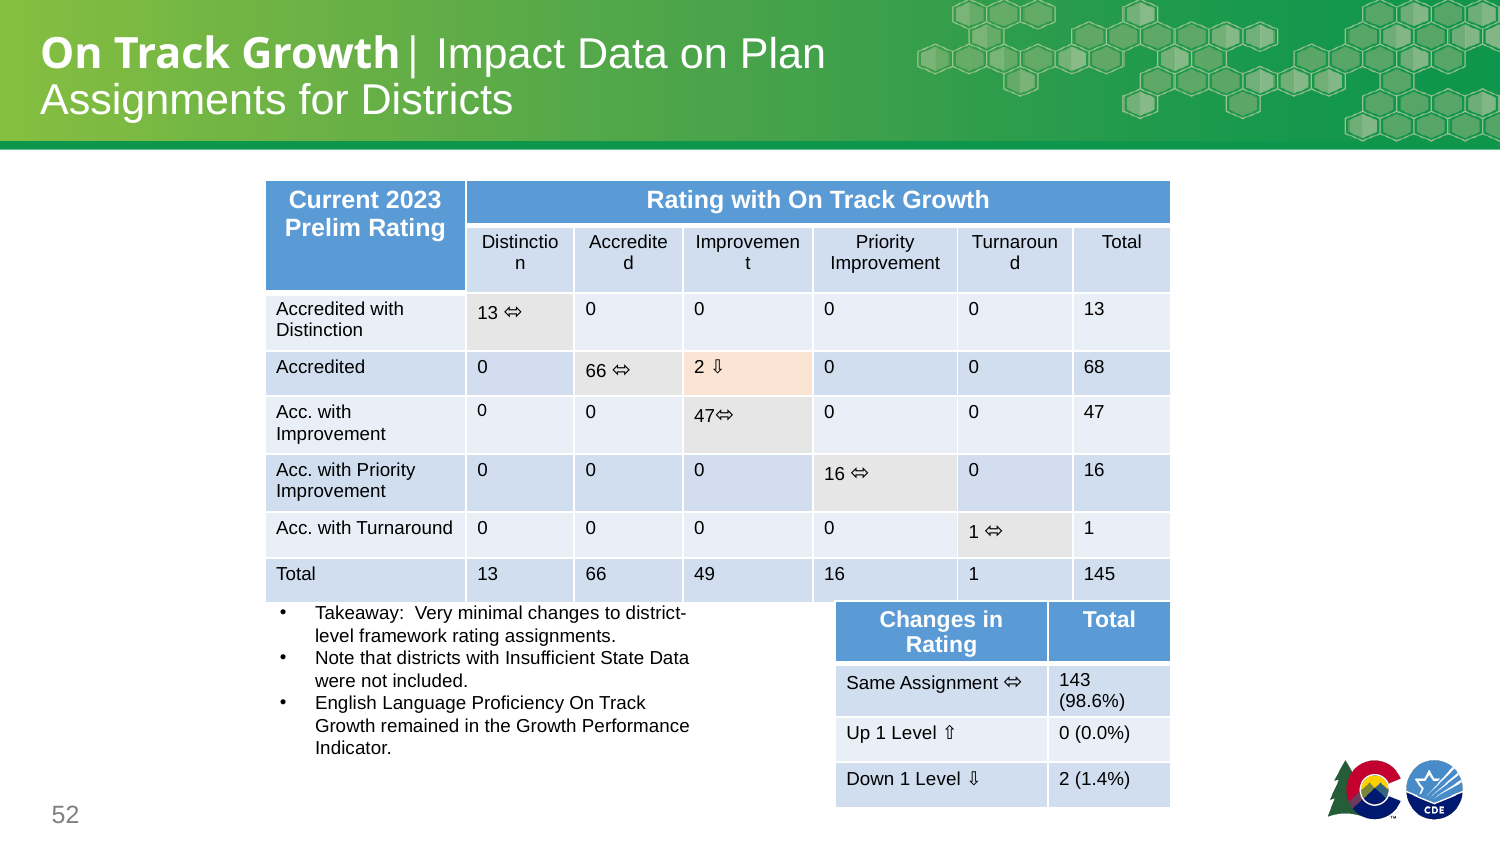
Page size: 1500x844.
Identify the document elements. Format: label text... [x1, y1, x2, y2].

table_cell 68 [1074, 352, 1170, 395]
table_cell Accredited [575, 228, 682, 292]
table_cell Accredited with Distinction [266, 296, 465, 350]
table_cell Total [266, 559, 465, 593]
table_cell Priority Improvement [814, 228, 957, 292]
table_cell 0 [575, 455, 682, 511]
table_cell 49 [684, 559, 812, 602]
slide_number 52 [36, 790, 375, 836]
picture [1327, 759, 1463, 820]
table_cell 0 [684, 513, 812, 557]
table_cell 0 [958, 397, 1072, 453]
table_cell 1 [1074, 513, 1170, 557]
table_cell 66 [575, 559, 682, 593]
table_header Current 2023 Prelim Rating [266, 181, 465, 290]
table_cell Same Assignment ⬄ [836, 666, 1047, 716]
table_header Rating with On Track Growth [467, 181, 1170, 223]
table_cell 0 [958, 294, 1072, 350]
table_cell Accredited [266, 352, 465, 395]
table_cell 0 [467, 397, 573, 453]
table_cell 0 [814, 294, 957, 350]
table_cell 0 [467, 513, 573, 557]
table_cell 1 [958, 559, 1072, 600]
table_cell 0 [467, 455, 573, 511]
table_cell 0 [575, 294, 682, 350]
table_cell Turnaround [958, 228, 1072, 292]
table_cell 13 [467, 559, 573, 593]
table_cell 0 [684, 455, 812, 511]
table_cell 0 [467, 352, 573, 395]
table_cell 2 (1.4%) [1049, 763, 1170, 807]
table_cell 0 [575, 513, 682, 557]
text_box Takeaway: Very minimal changes to district-level framework rating assignments. Note that districts with Insufficient State Data were not included. English Language Proficiency On Track Growth remained in the Growth Performance Indicator. [264, 593, 709, 766]
picture [0, 0, 1500, 150]
title On Track Growth| Impact Data on Plan Assignments for Districts [40, 31, 1038, 125]
table_cell 0 (0.0%) [1049, 718, 1170, 761]
table_header Total [1049, 602, 1170, 661]
table_cell 0 [958, 352, 1072, 395]
table_cell 0 [684, 294, 812, 350]
table_header Changes in Rating [836, 602, 1047, 661]
table_cell 1 ⬄ [958, 513, 1072, 557]
table_cell 0 [814, 352, 957, 395]
table_cell 13 [1074, 294, 1170, 350]
table_cell 143 (98.6%) [1049, 666, 1170, 716]
table_cell 2 ⇩ [684, 352, 812, 395]
table_cell 13 ⬄ [467, 294, 573, 350]
table_cell 47⬄ [684, 397, 812, 453]
table_cell 66 ⬄ [575, 352, 682, 395]
table_cell 0 [958, 455, 1072, 511]
table_cell 0 [814, 397, 957, 453]
table_cell Up 1 Level ⇧ [836, 718, 1047, 761]
table_cell 47 [1074, 397, 1170, 453]
table_cell 16 [1074, 455, 1170, 511]
table_cell 0 [814, 513, 957, 557]
table_cell Down 1 Level ⇩ [836, 763, 1047, 807]
table_cell 145 [1074, 559, 1170, 600]
table_cell Total [1074, 228, 1170, 292]
table_cell Acc. with Improvement [266, 397, 465, 453]
table_cell Acc. with Turnaround [266, 513, 465, 557]
table_cell Improvement [684, 228, 812, 292]
table_cell Distinction [467, 228, 573, 292]
table_cell 16 ⬄ [814, 455, 957, 511]
table_cell 0 [575, 397, 682, 453]
table_cell Acc. with Priority Improvement [266, 455, 465, 511]
table_cell 16 [814, 559, 957, 602]
